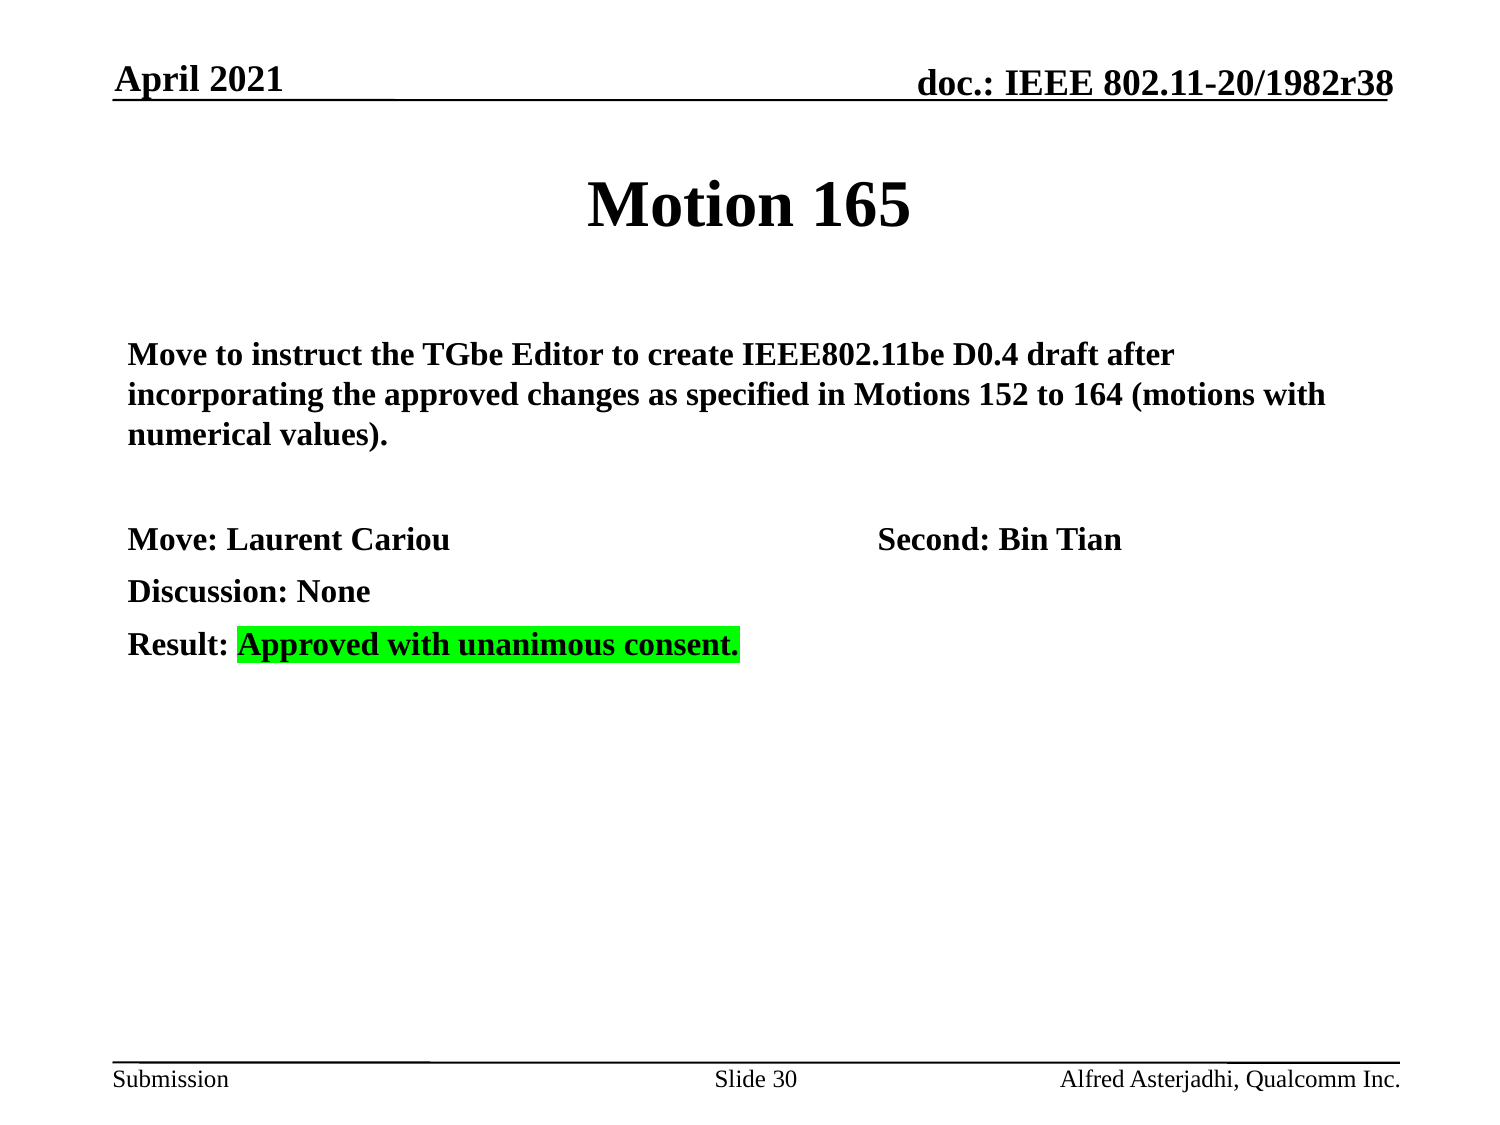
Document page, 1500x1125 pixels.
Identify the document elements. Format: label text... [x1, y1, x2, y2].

slide_number Slide 30 [712, 1061, 800, 1123]
footer Alfred Asterjadhi, Qualcomm Inc. [878, 1061, 1402, 1093]
title Motion 165 [112, 112, 1388, 288]
list Move to instruct the TGbe Editor to create IEEE802.11be D0.4 draft after incorporating the approved changes as specified in Motions 152 to 164 (motions with numerical values). Move: Laurent Cariou Second: Bin Tian Discussion: None Result: Approved with unanimous consent. [112, 324, 1388, 1000]
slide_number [114, 54, 423, 100]
